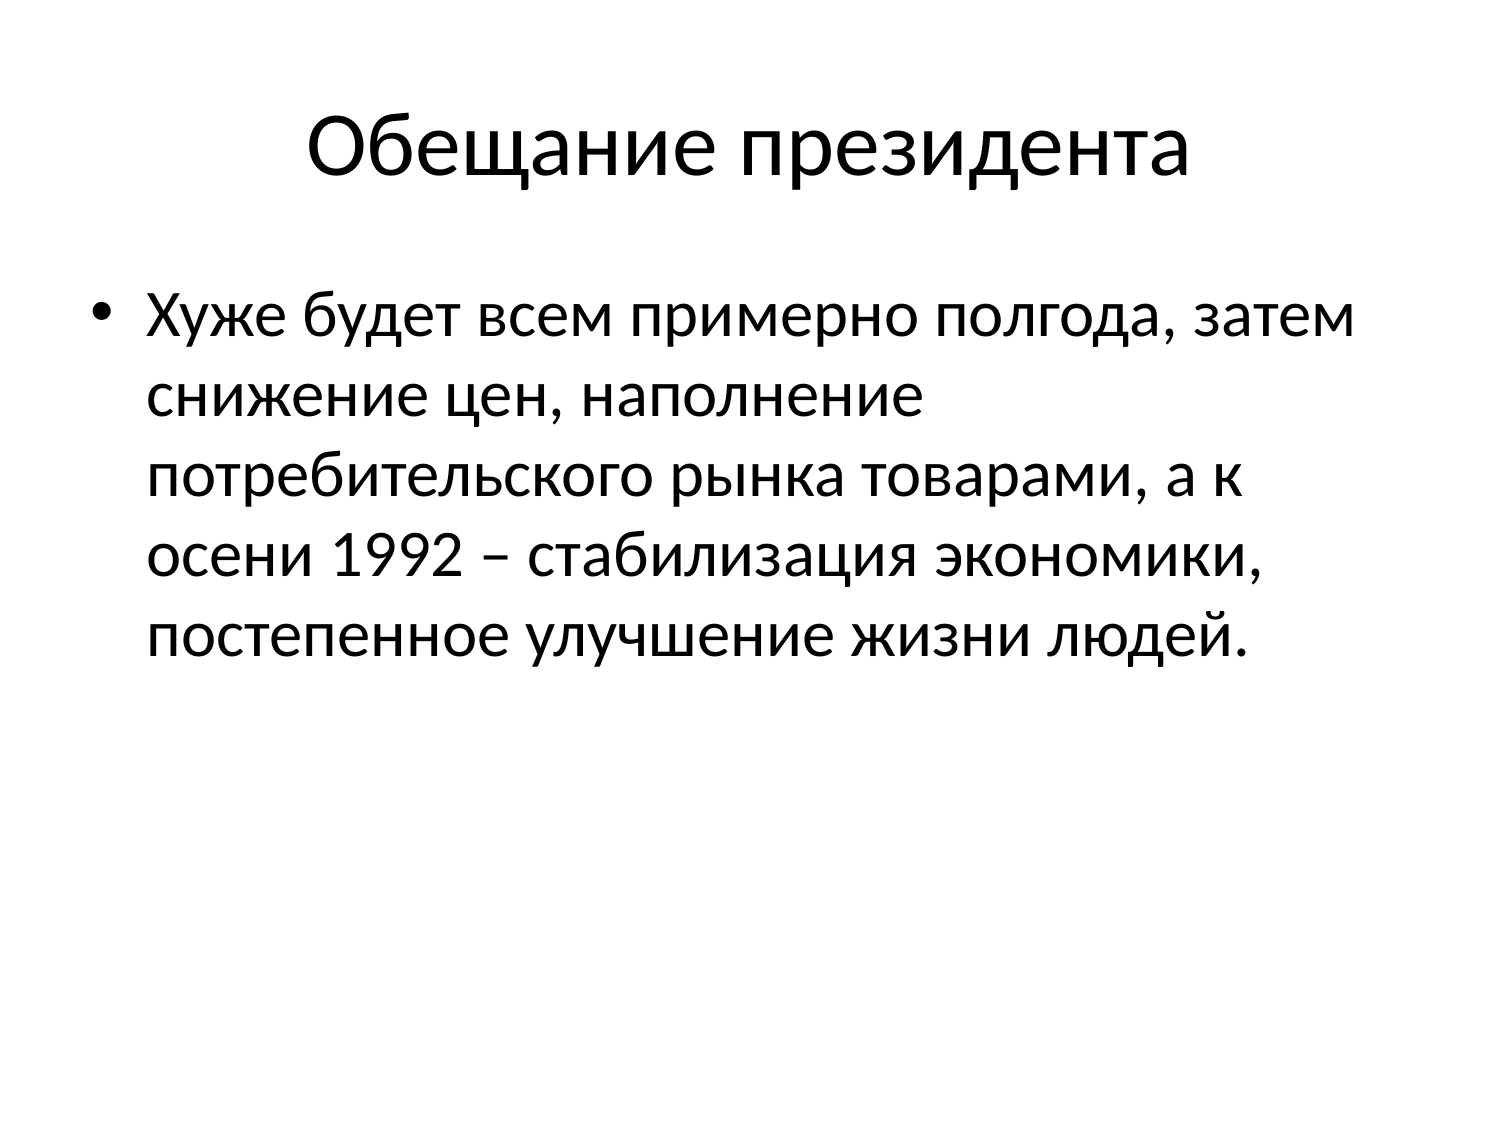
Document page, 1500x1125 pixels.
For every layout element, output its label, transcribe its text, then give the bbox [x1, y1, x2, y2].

title Обещание президента [75, 45, 1425, 233]
list Хуже будет всем примерно полгода, затем снижение цен, наполнение потребительского рынка товарами, а к осени 1992 – стабилизация экономики, постепенное улучшение жизни людей. [75, 262, 1425, 1005]
